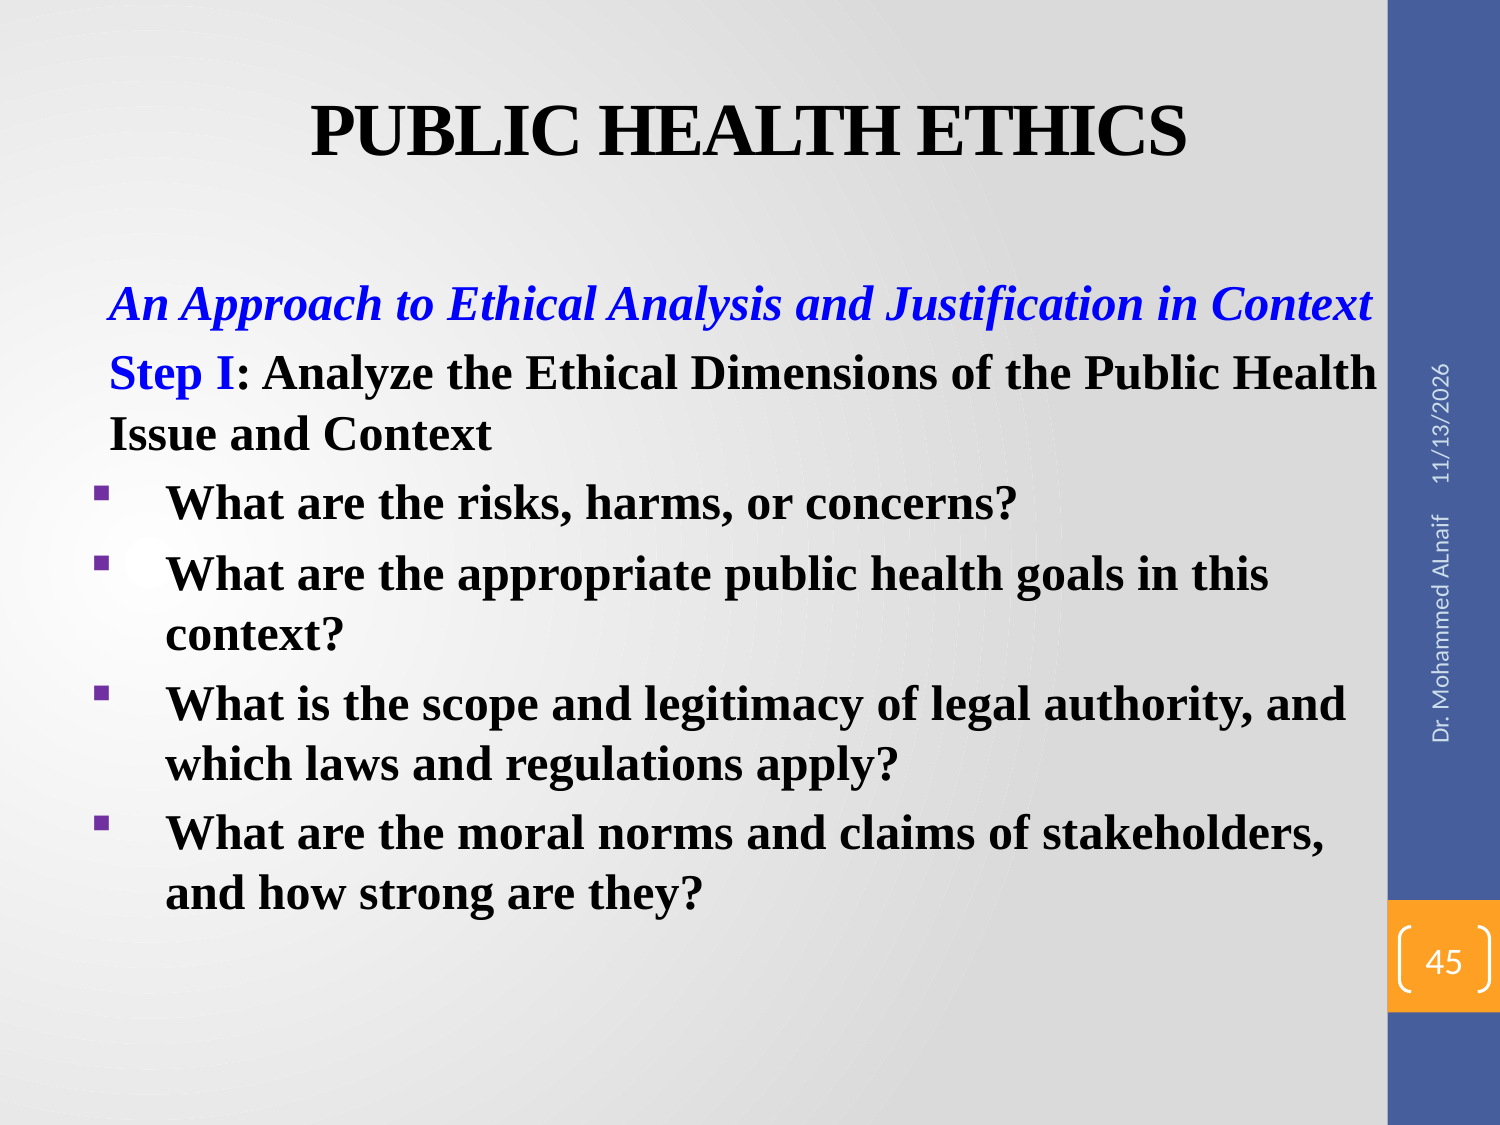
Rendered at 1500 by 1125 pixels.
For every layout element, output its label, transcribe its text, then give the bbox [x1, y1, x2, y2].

list An Approach to Ethical Analysis and Justification in Context Step I: Analyze the Ethical Dimensions of the Public Health Issue and Context What are the risks, harms, or concerns? What are the appropriate public health goals in this context? What is the scope and legitimacy of legal authority, and which laws and regulations apply? What are the moral norms and claims of stakeholders, and how strong are they? [75, 262, 1400, 1088]
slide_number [1408, 100, 1469, 500]
slide_number 45 [1397, 925, 1492, 994]
footer Dr. Mohammed ALnaif [1408, 500, 1469, 889]
title PUBLIC HEALTH ETHICS [75, 37, 1425, 213]
